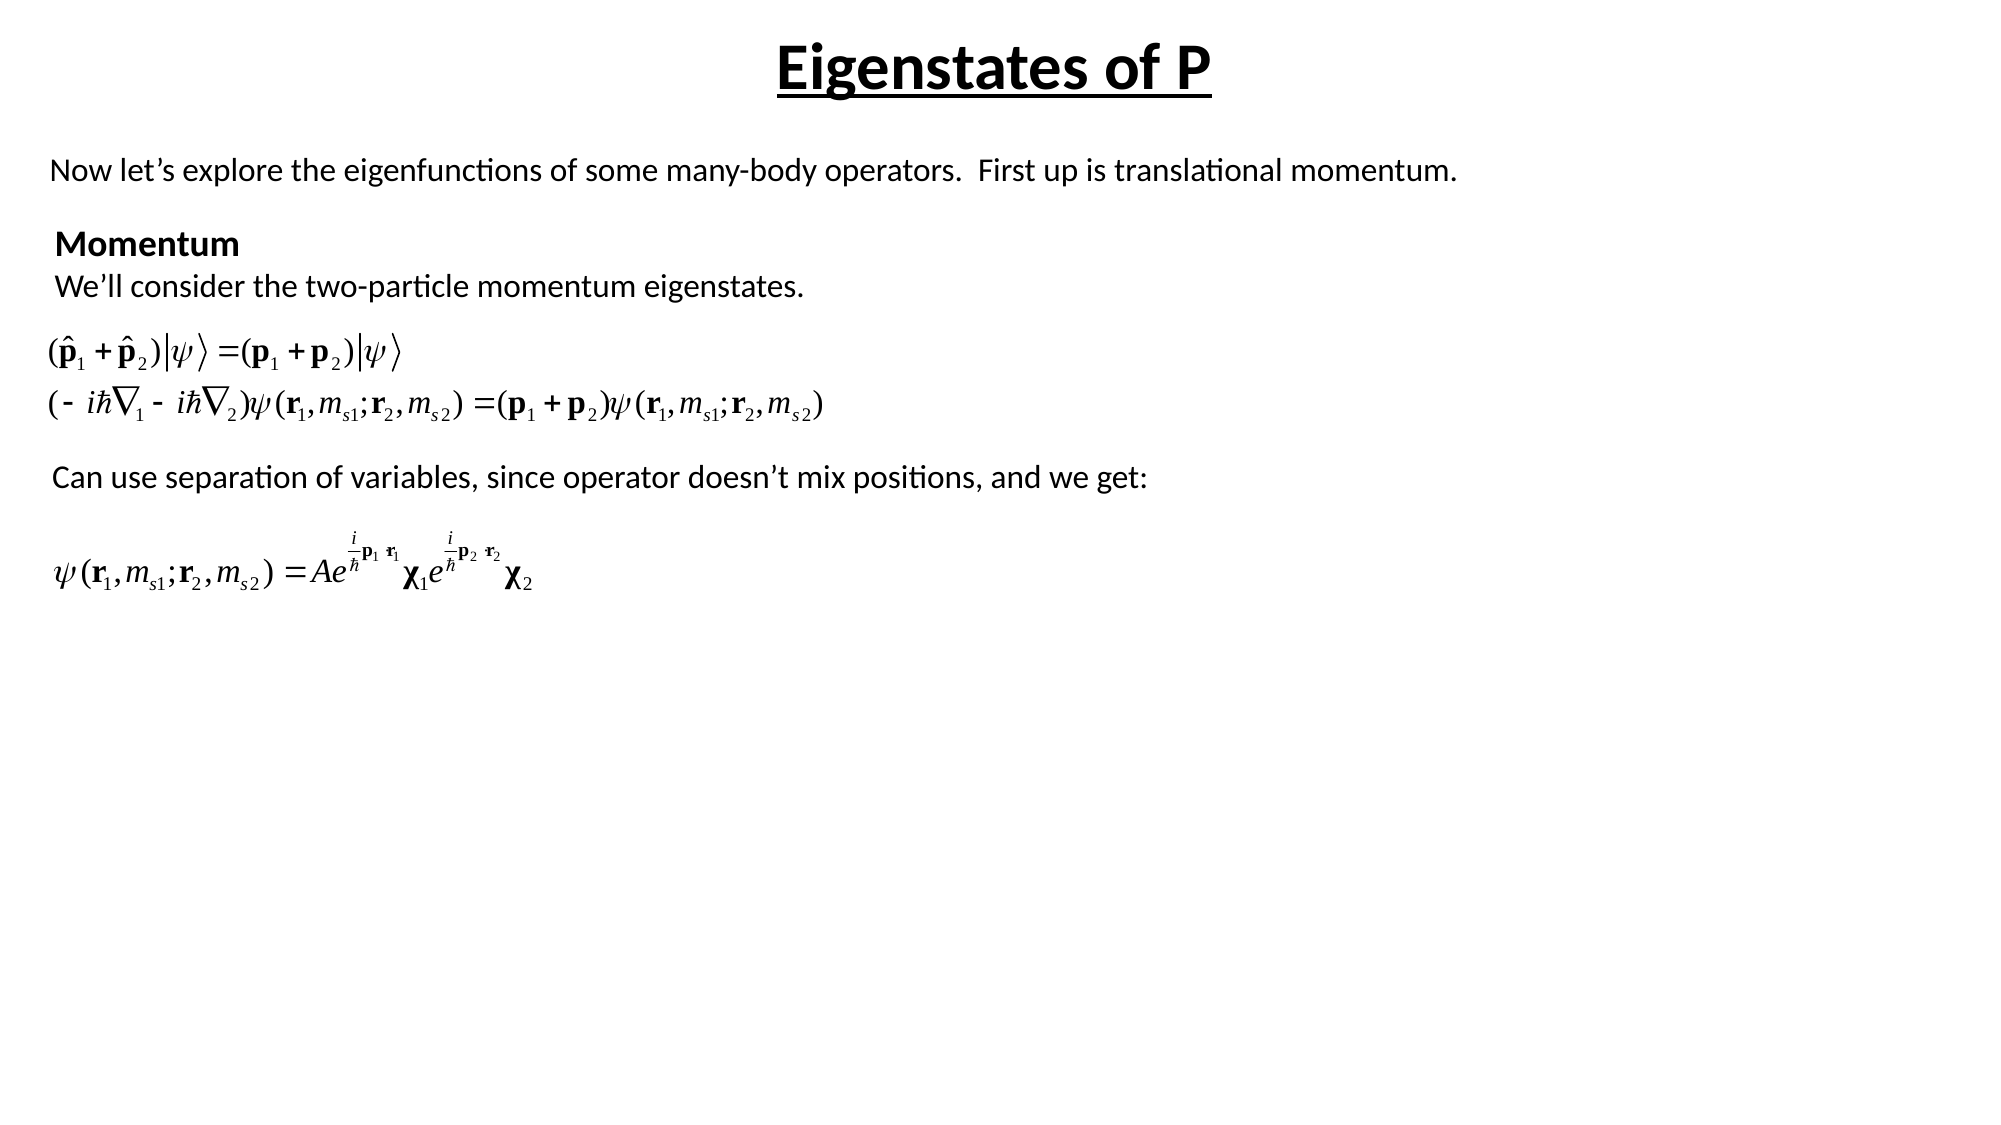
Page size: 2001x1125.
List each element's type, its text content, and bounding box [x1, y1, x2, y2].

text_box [51, 523, 540, 599]
text_box Eigenstates of P [762, 15, 1269, 111]
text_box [43, 327, 830, 428]
text_box Momentum We’ll consider the two-particle momentum eigenstates. [39, 211, 821, 312]
text_box Now let’s explore the eigenfunctions of some many-body operators. First up is translational momentum. [34, 140, 1576, 196]
text_box Can use separation of variables, since operator doesn’t mix positions, and we get: [37, 447, 1165, 503]
